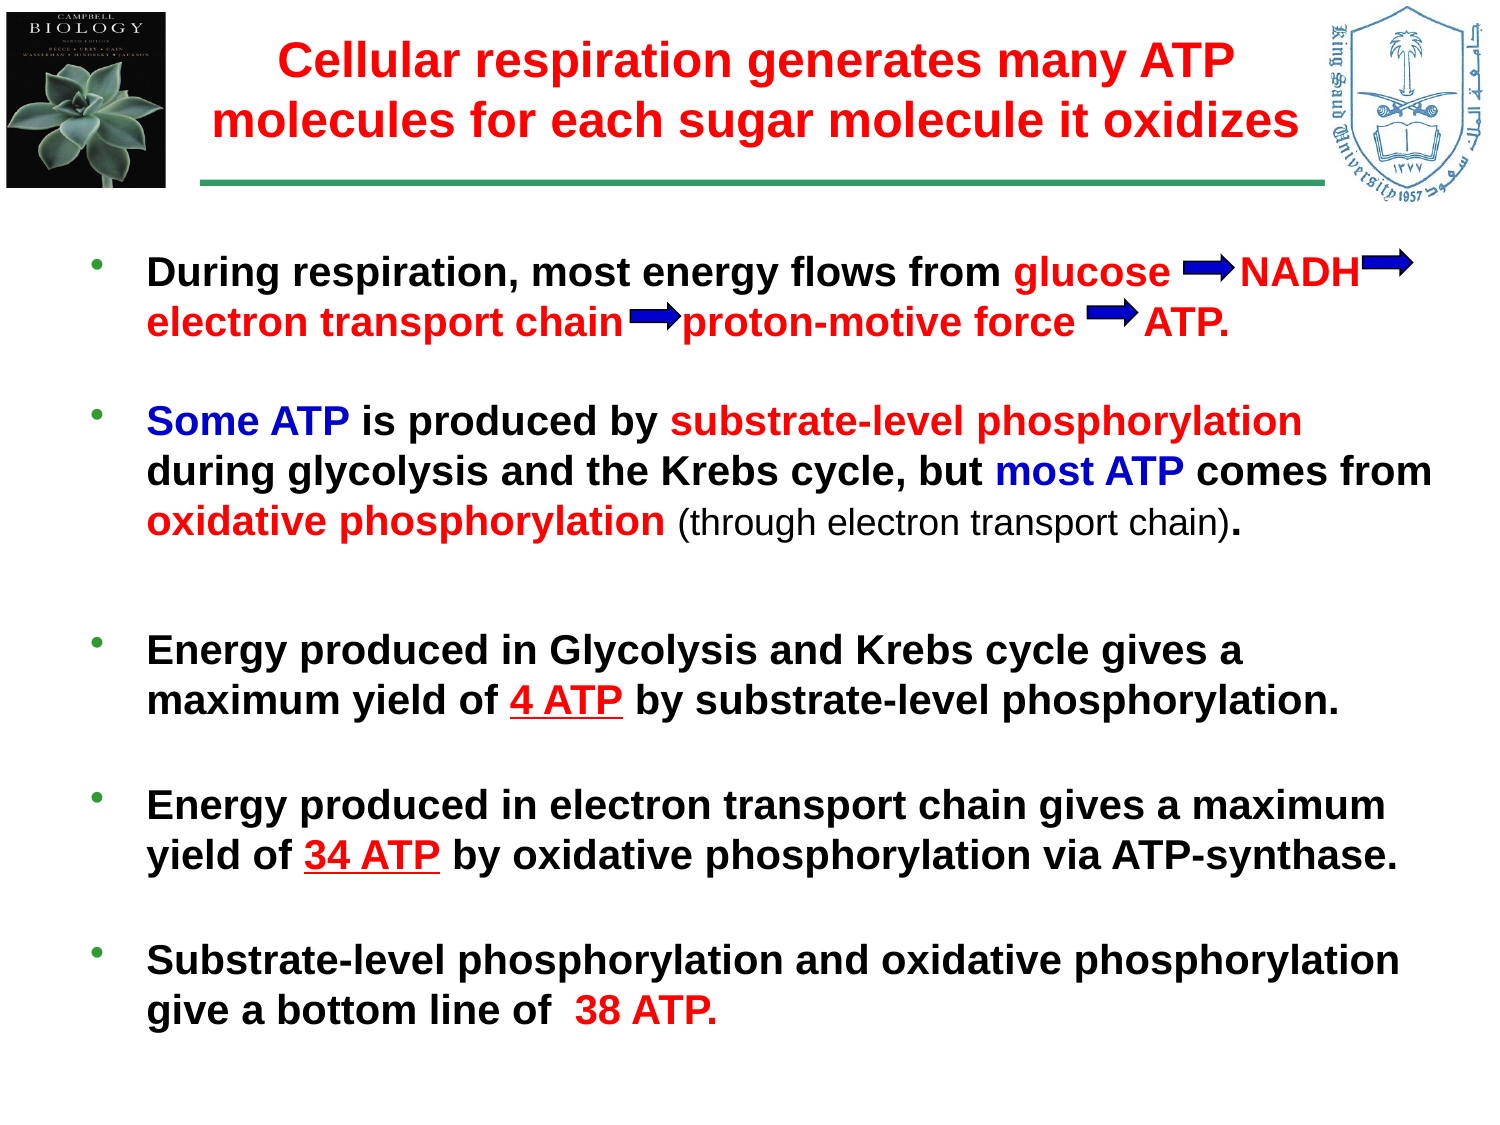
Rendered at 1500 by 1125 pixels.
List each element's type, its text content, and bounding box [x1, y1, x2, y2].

text_box [1087, 299, 1138, 325]
list During respiration, most energy flows from glucose NADH electron transport chain proton-motive force ATP. Some ATP is produced by substrate-level phosphorylation during glycolysis and the Krebs cycle, but most ATP comes from oxidative phosphorylation (through electron transport chain). Energy produced in Glycolysis and Krebs cycle gives a maximum yield of 4 ATP by substrate-level phosphorylation. Energy produced in electron transport chain gives a maximum yield of 34 ATP by oxidative phosphorylation via ATP-synthase. Substrate-level phosphorylation and oxidative phosphorylation give a bottom line of 38 ATP. [75, 237, 1450, 1041]
text_box [1362, 249, 1413, 275]
text_box [1183, 255, 1234, 281]
text_box [630, 303, 681, 329]
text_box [5, 0, 1488, 209]
